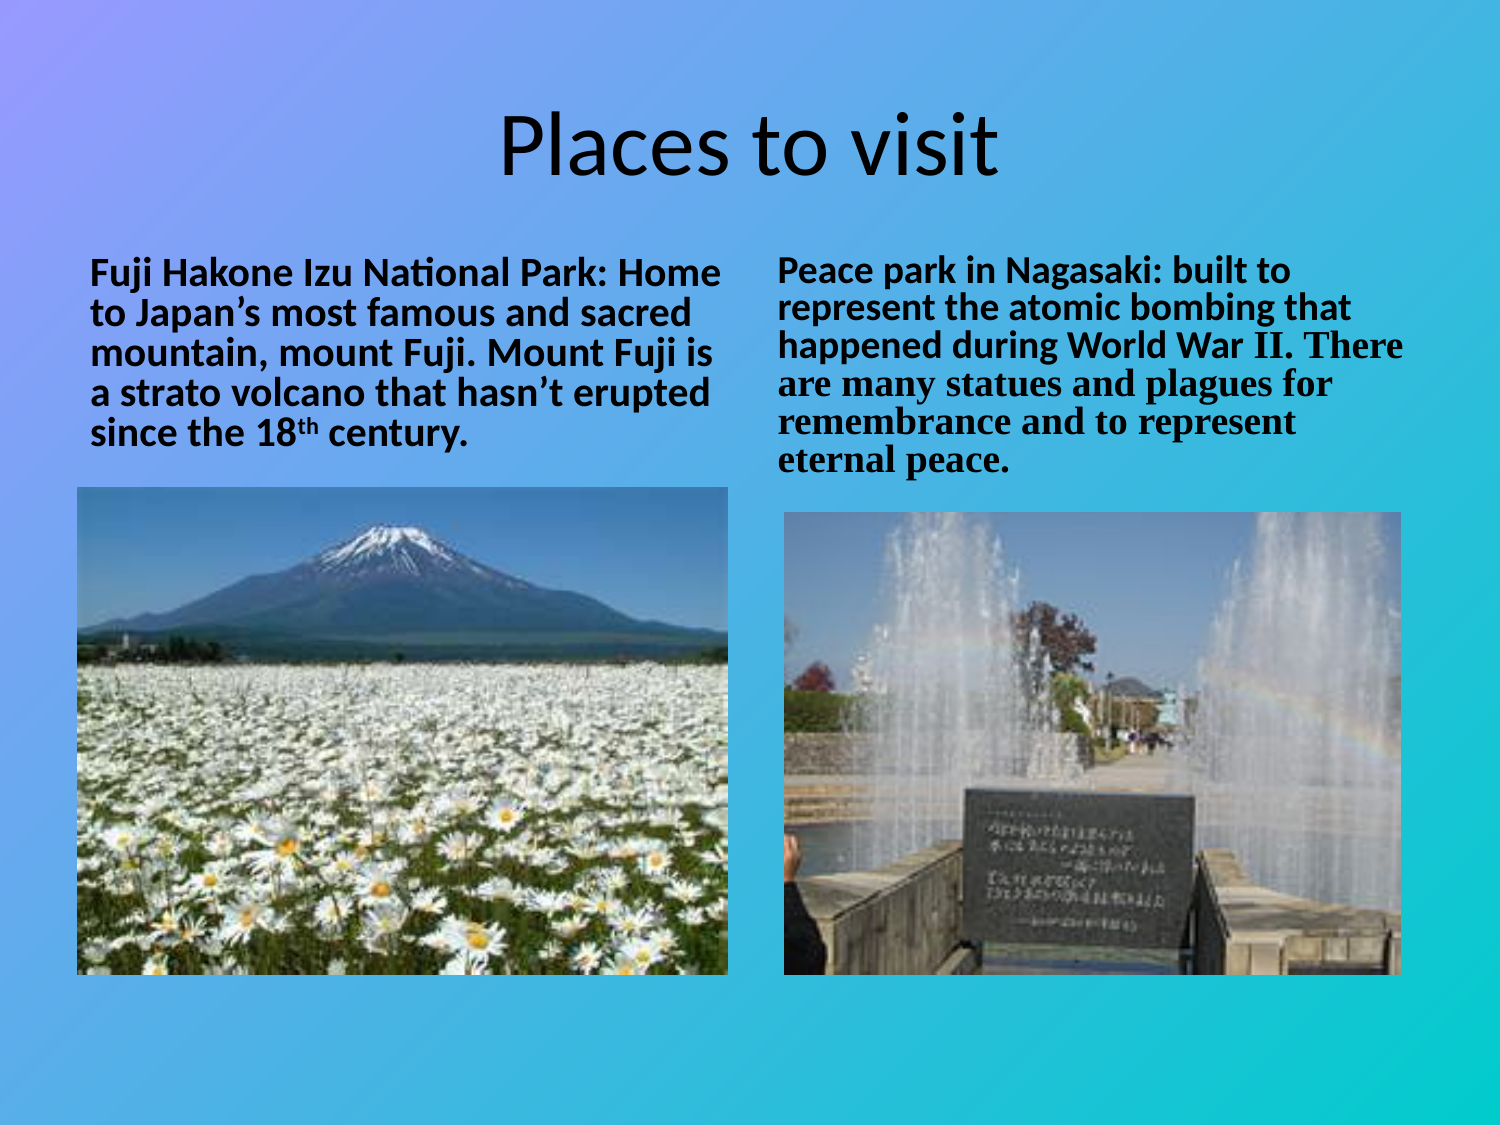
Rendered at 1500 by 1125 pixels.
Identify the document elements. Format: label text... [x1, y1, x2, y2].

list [784, 512, 1402, 976]
list Fuji Hakone Izu National Park: Home to Japan’s most famous and sacred mountain, mount Fuji. Mount Fuji is a strato volcano that hasn’t erupted since the 18th century. [74, 224, 738, 463]
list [76, 487, 728, 976]
list Peace park in Nagasaki: built to represent the atomic bombing that happened during World War II. There are many statues and plagues for remembrance and to represent eternal peace. [762, 237, 1426, 488]
title Places to visit [74, 44, 1426, 233]
